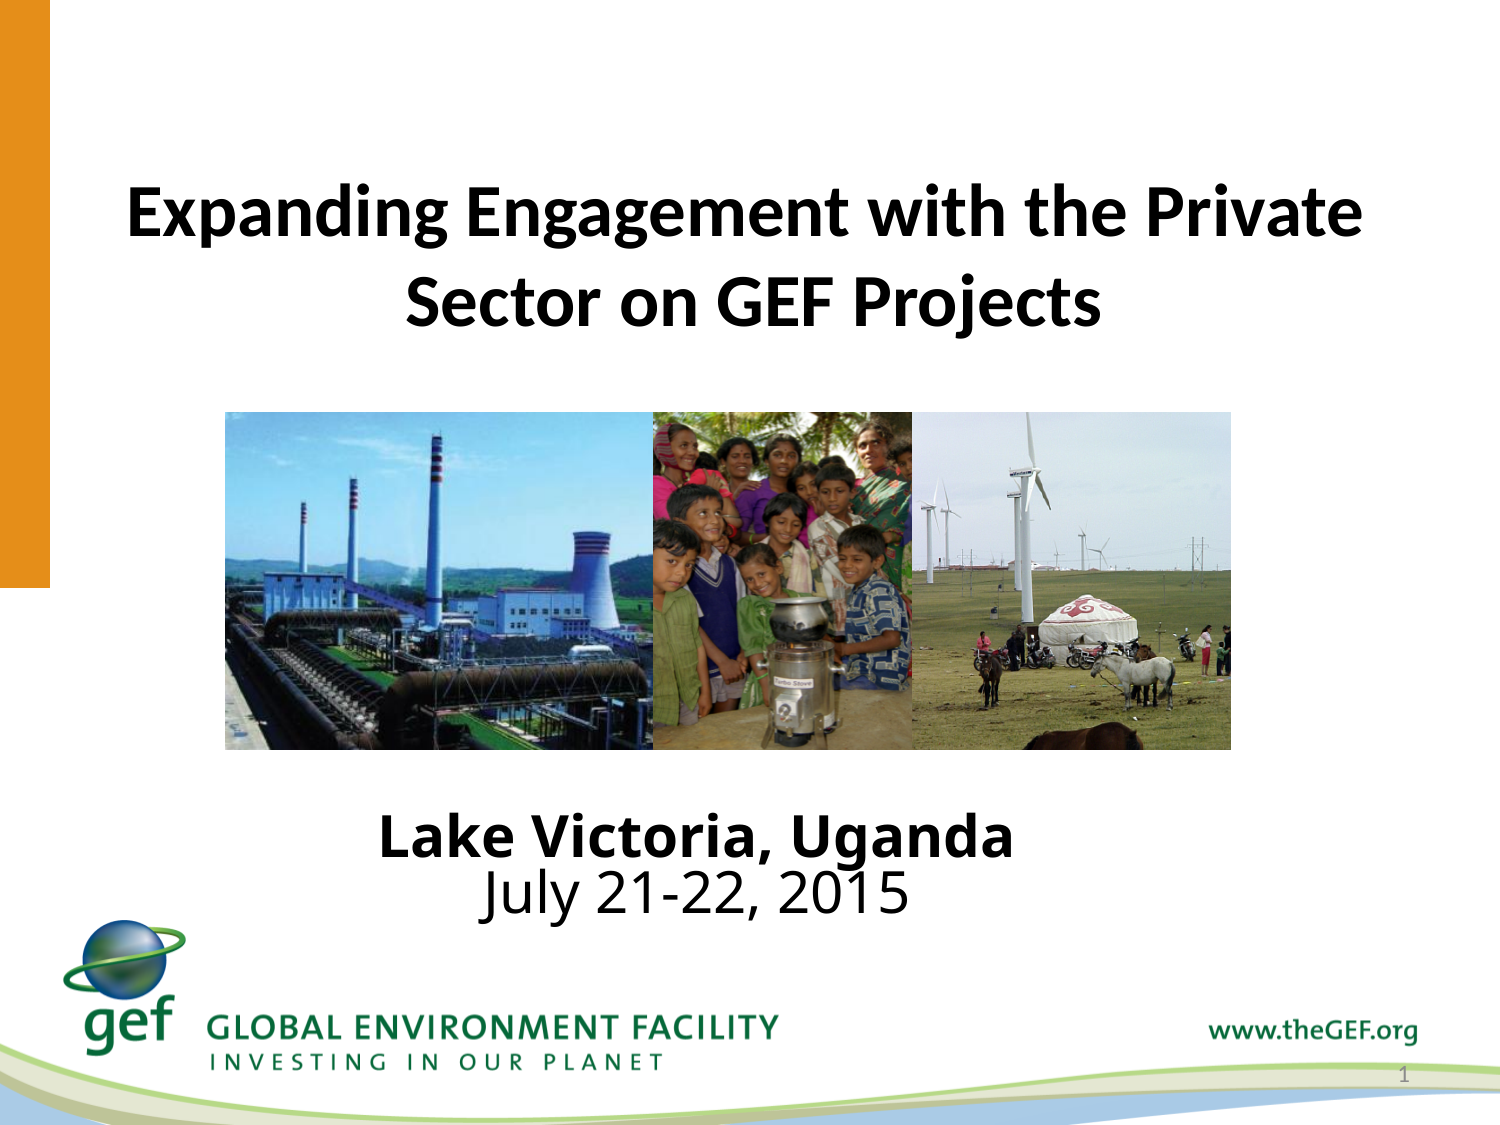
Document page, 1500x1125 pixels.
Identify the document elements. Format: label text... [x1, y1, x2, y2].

picture [224, 412, 1231, 751]
text_box Lake Victoria, Uganda July 21-22, 2015 [349, 805, 1044, 933]
subtitle [225, 787, 1275, 963]
slide_number 1 [1074, 1042, 1425, 1103]
picture [0, 920, 1500, 1125]
picture [0, 0, 50, 588]
title Expanding Engagement with the Private Sector on GEF Projects [108, 157, 1384, 346]
